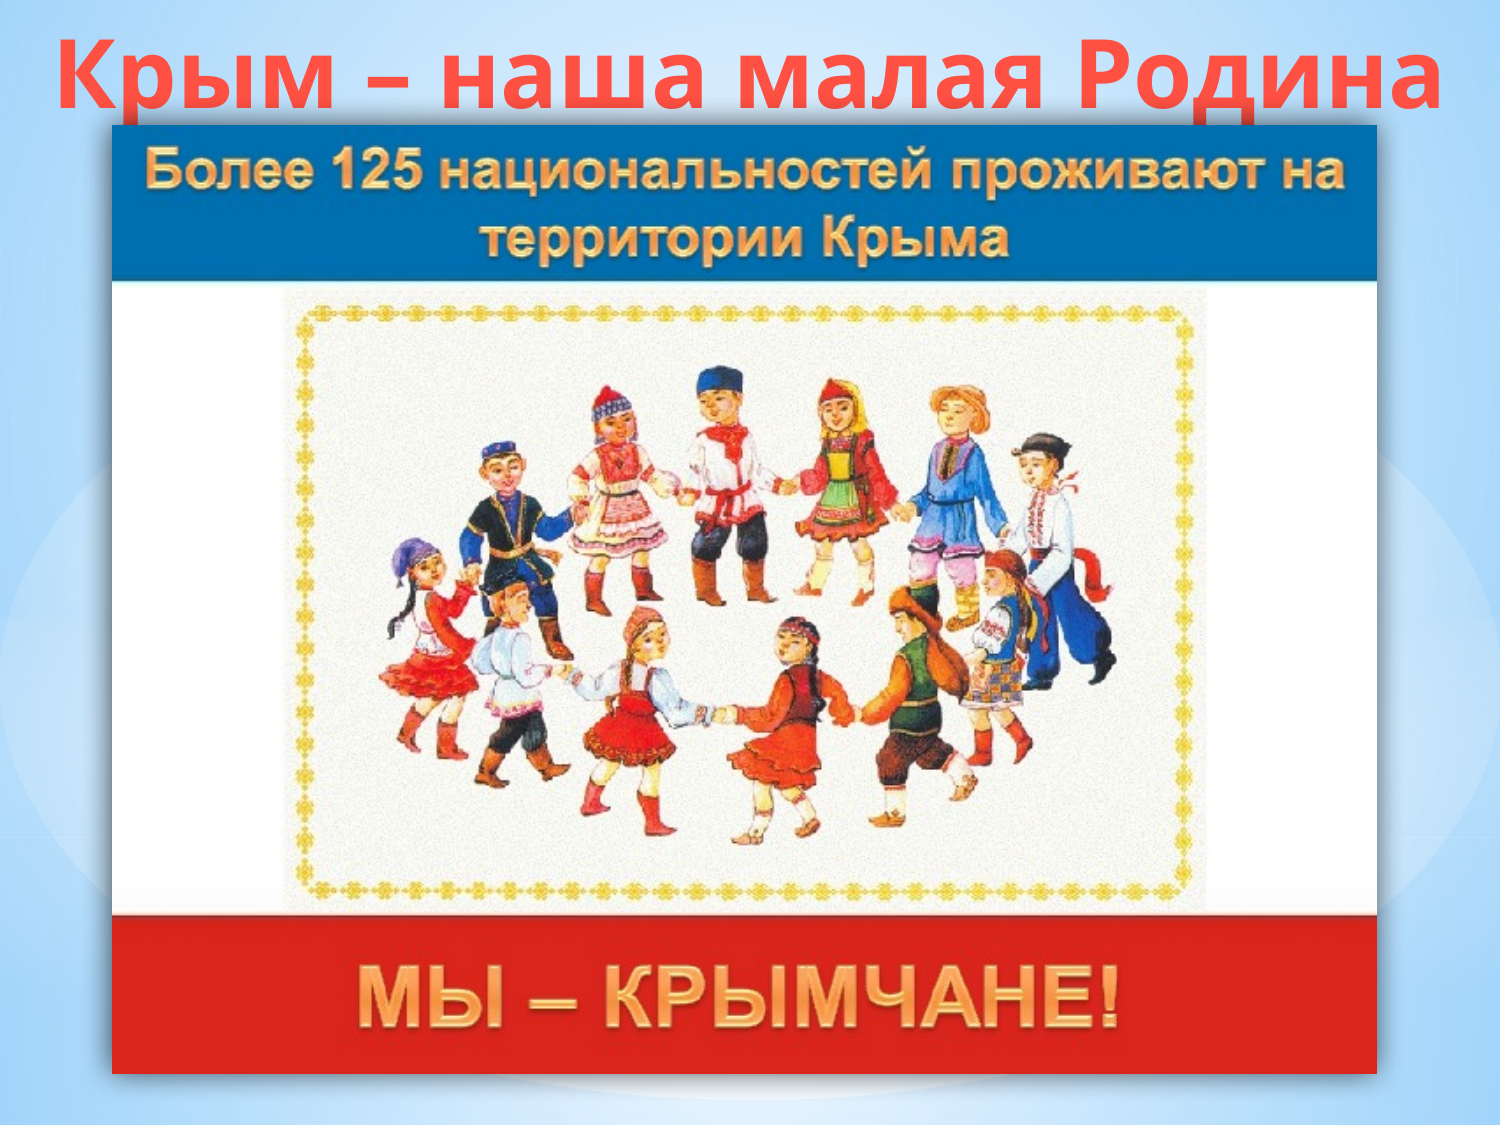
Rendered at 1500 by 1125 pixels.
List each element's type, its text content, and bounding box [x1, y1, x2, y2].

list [111, 125, 1377, 1074]
title Крым – наша малая Родина [0, 4, 1500, 193]
